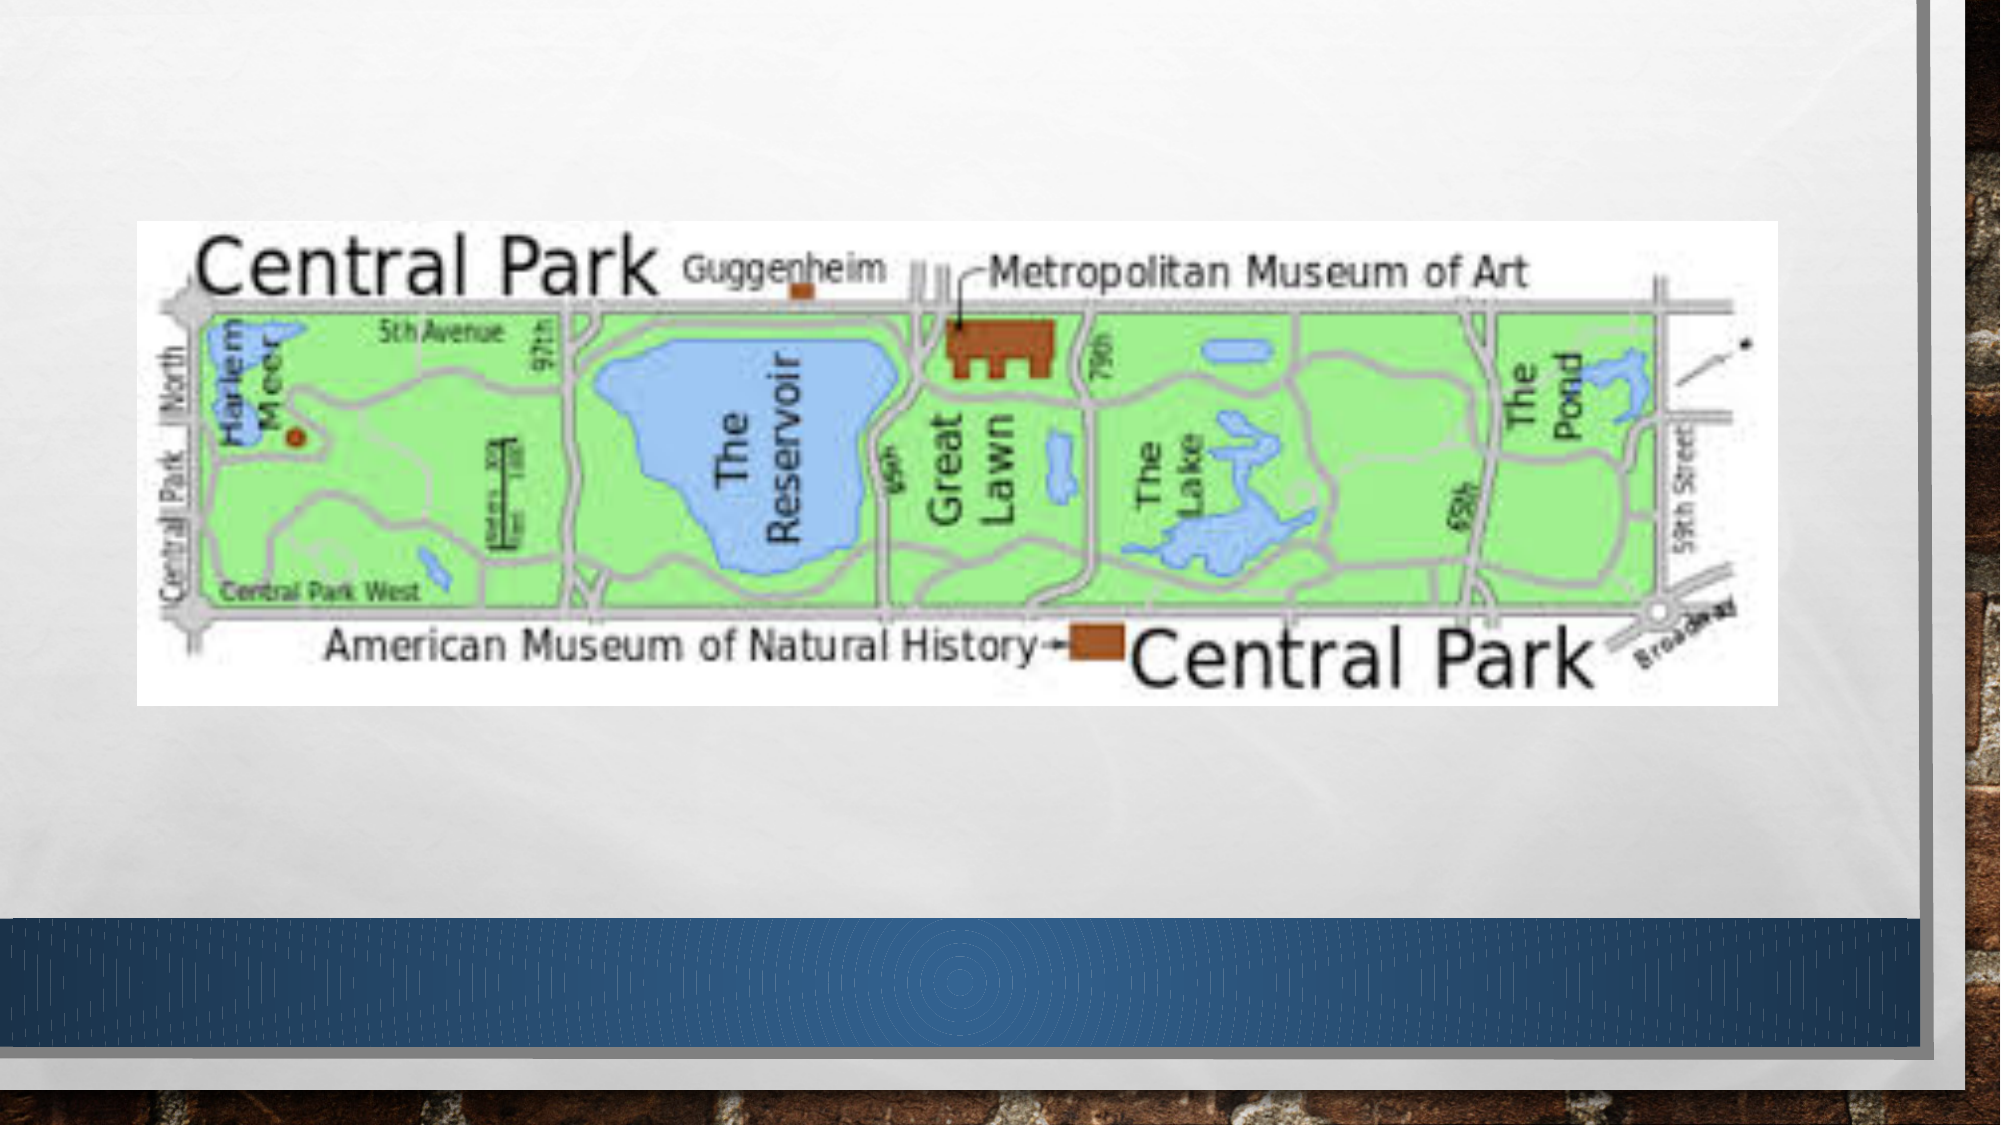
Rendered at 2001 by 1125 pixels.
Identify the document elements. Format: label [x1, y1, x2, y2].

picture [0, 0, 2000, 1125]
list [137, 220, 1778, 706]
